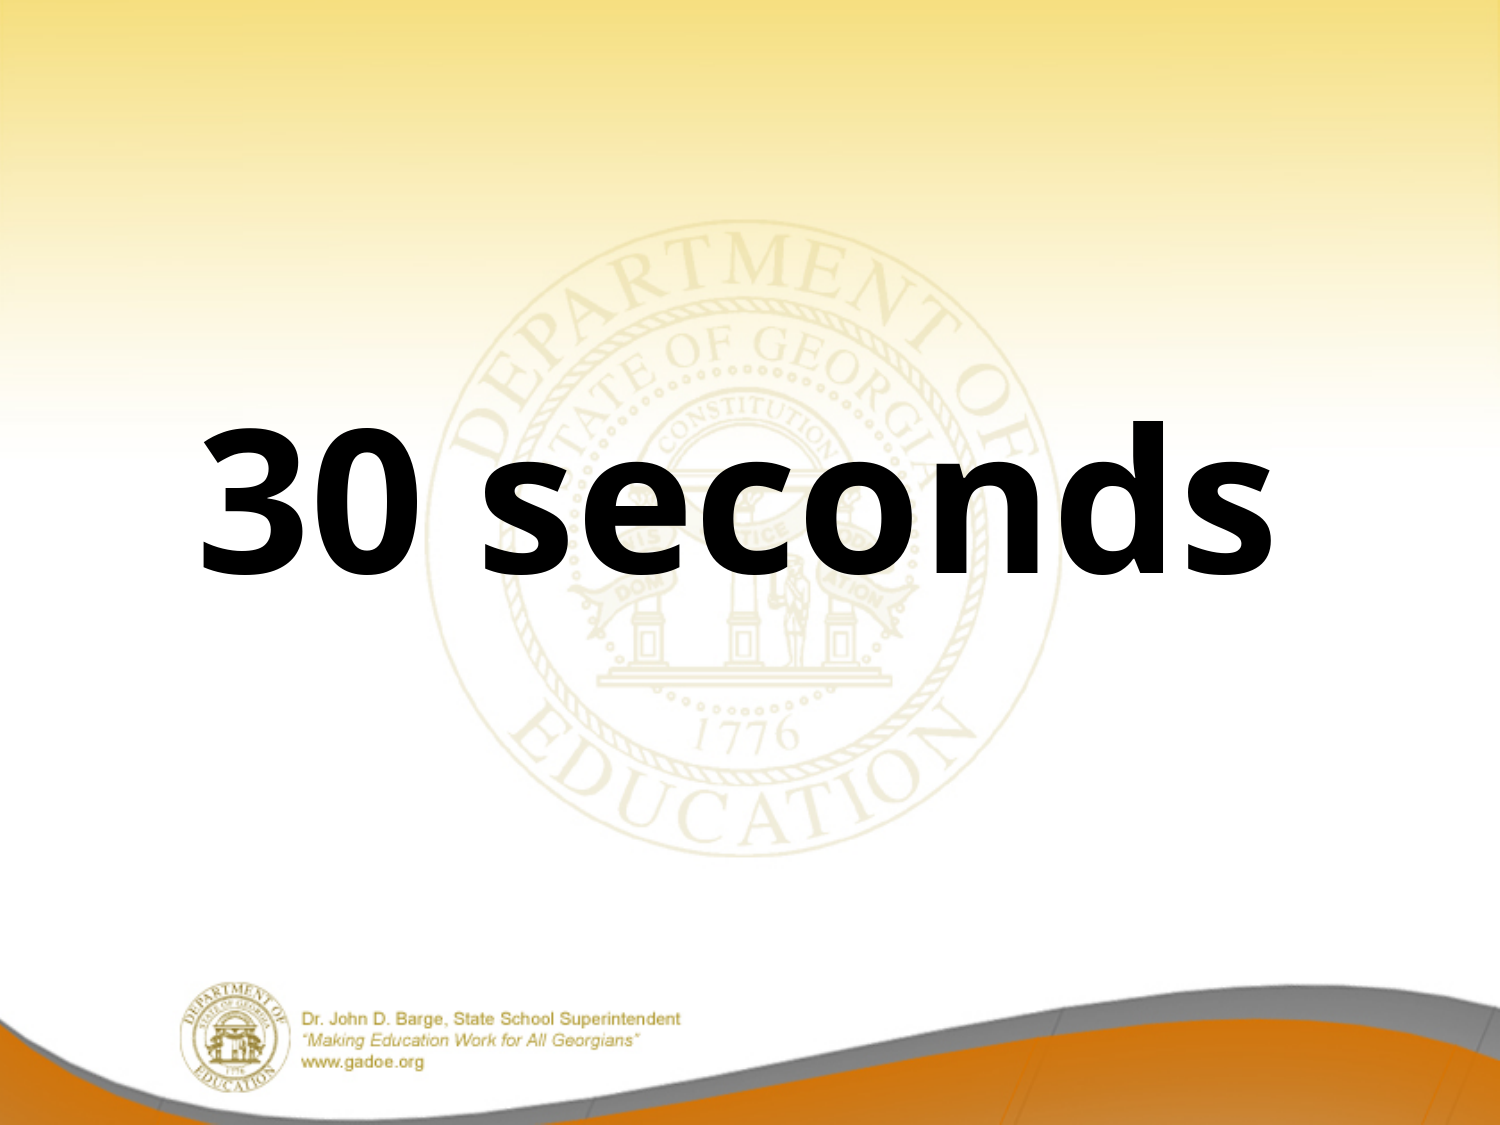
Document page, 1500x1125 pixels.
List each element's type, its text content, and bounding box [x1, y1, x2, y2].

picture [0, 0, 1500, 1125]
title 30 seconds [62, 399, 1413, 588]
